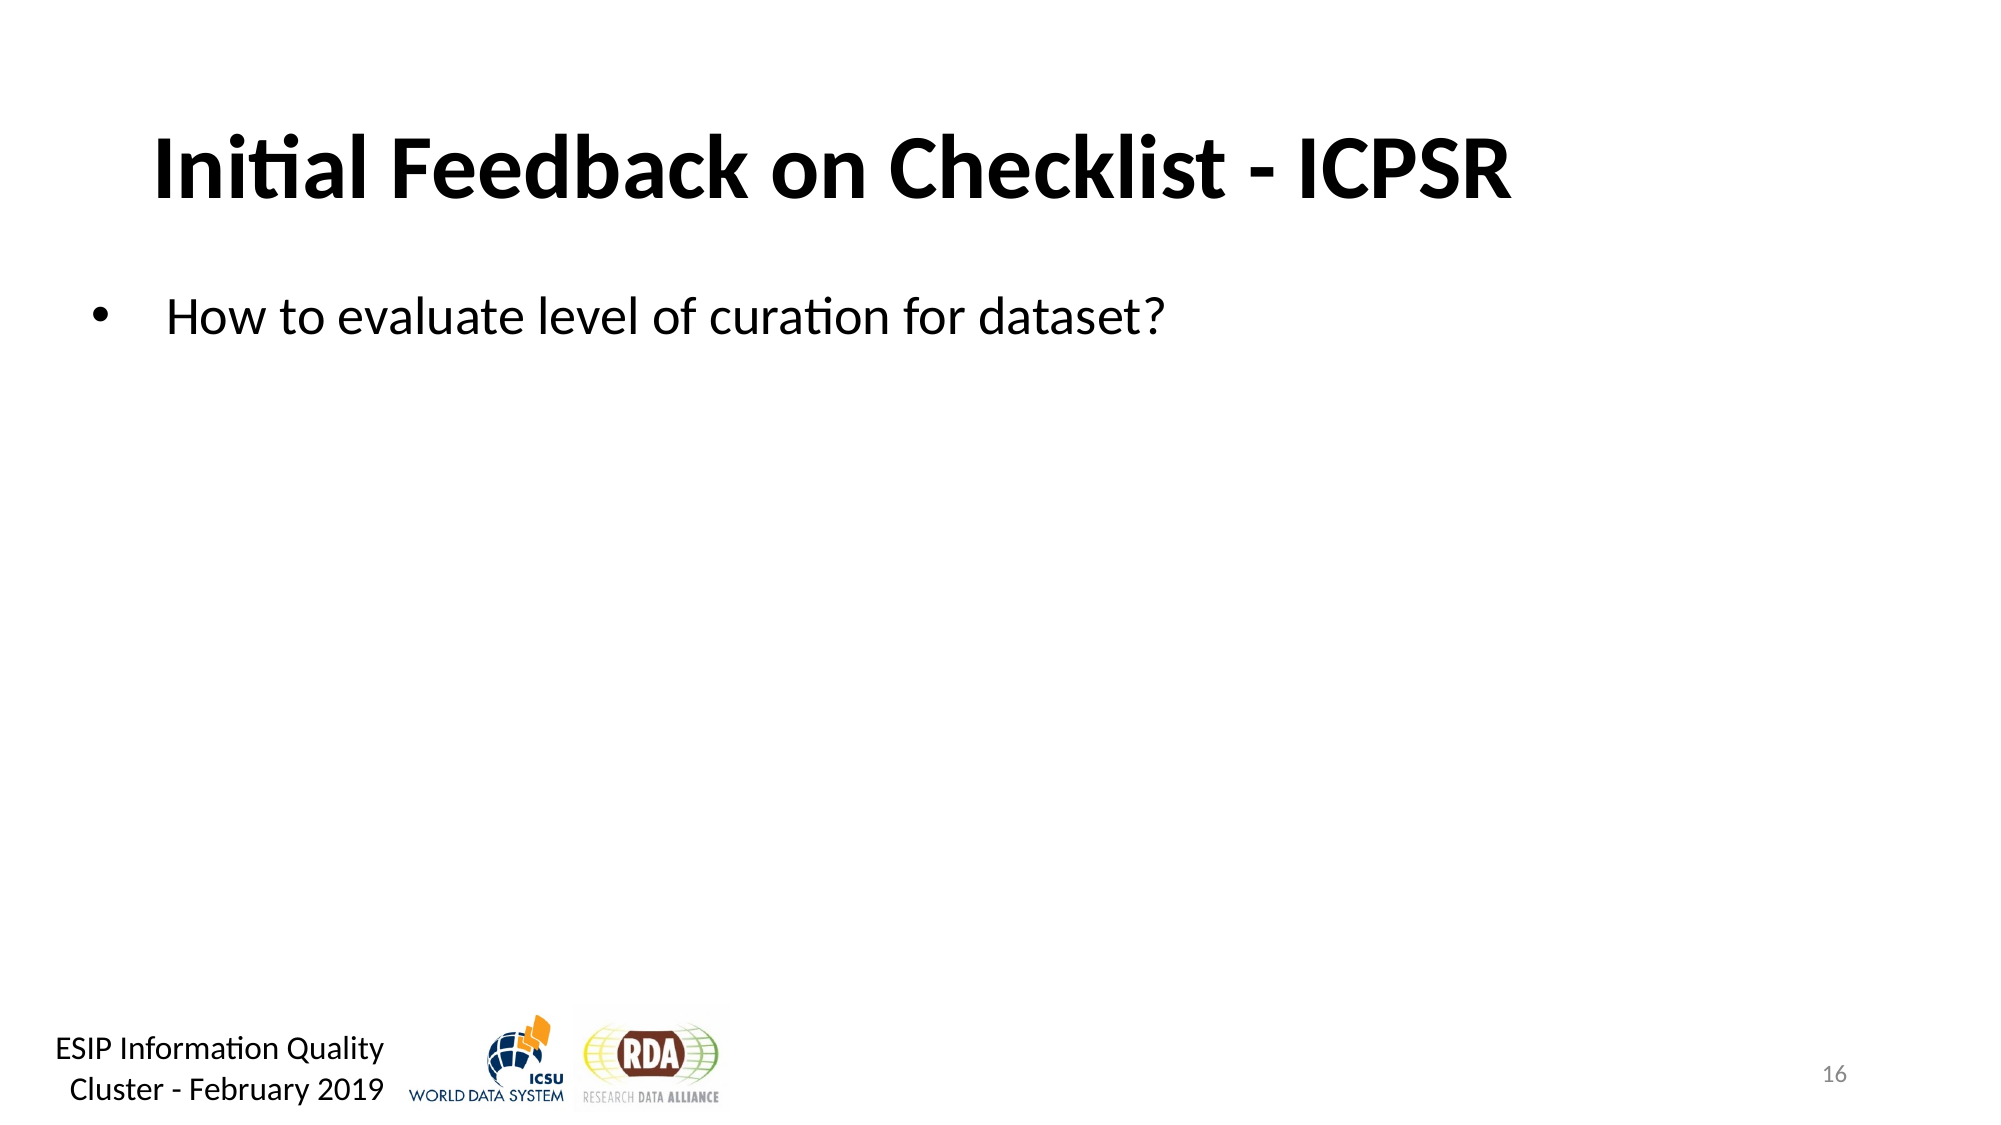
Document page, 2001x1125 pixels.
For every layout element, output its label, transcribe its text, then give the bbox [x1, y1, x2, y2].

text_box ESIP Information Quality Cluster - February 2019 [17, 1019, 393, 1075]
list How to evaluate level of curation for dataset? [76, 280, 1863, 995]
slide_number 16 [1412, 1042, 1863, 1103]
picture [398, 1003, 729, 1113]
title Initial Feedback on Checklist - ICPSR [137, 59, 1863, 278]
